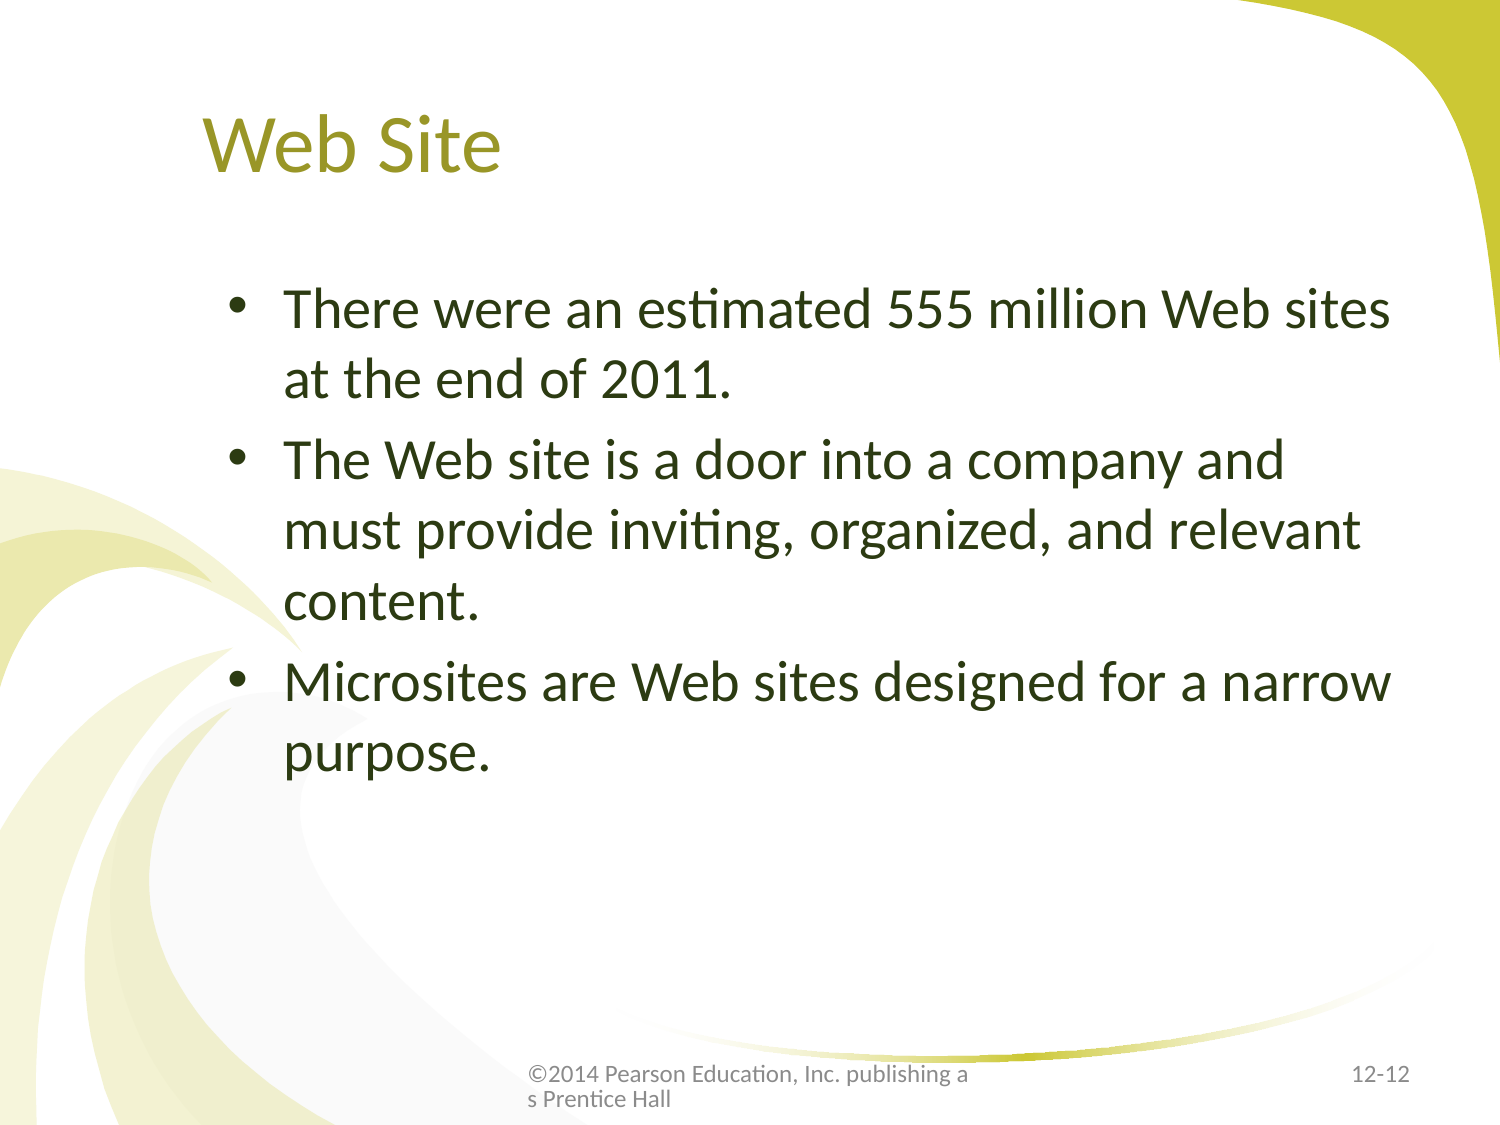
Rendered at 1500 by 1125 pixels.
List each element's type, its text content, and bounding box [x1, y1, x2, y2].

footer ©2014 Pearson Education, Inc. publishing as Prentice Hall [512, 1042, 988, 1103]
title Web Site [187, 45, 1425, 233]
list There were an estimated 555 million Web sites at the end of 2011. The Web site is a door into a company and must provide inviting, organized, and relevant content. Microsites are Web sites designed for a narrow purpose. [212, 262, 1425, 1005]
slide_number 12-12 [1074, 1042, 1425, 1103]
